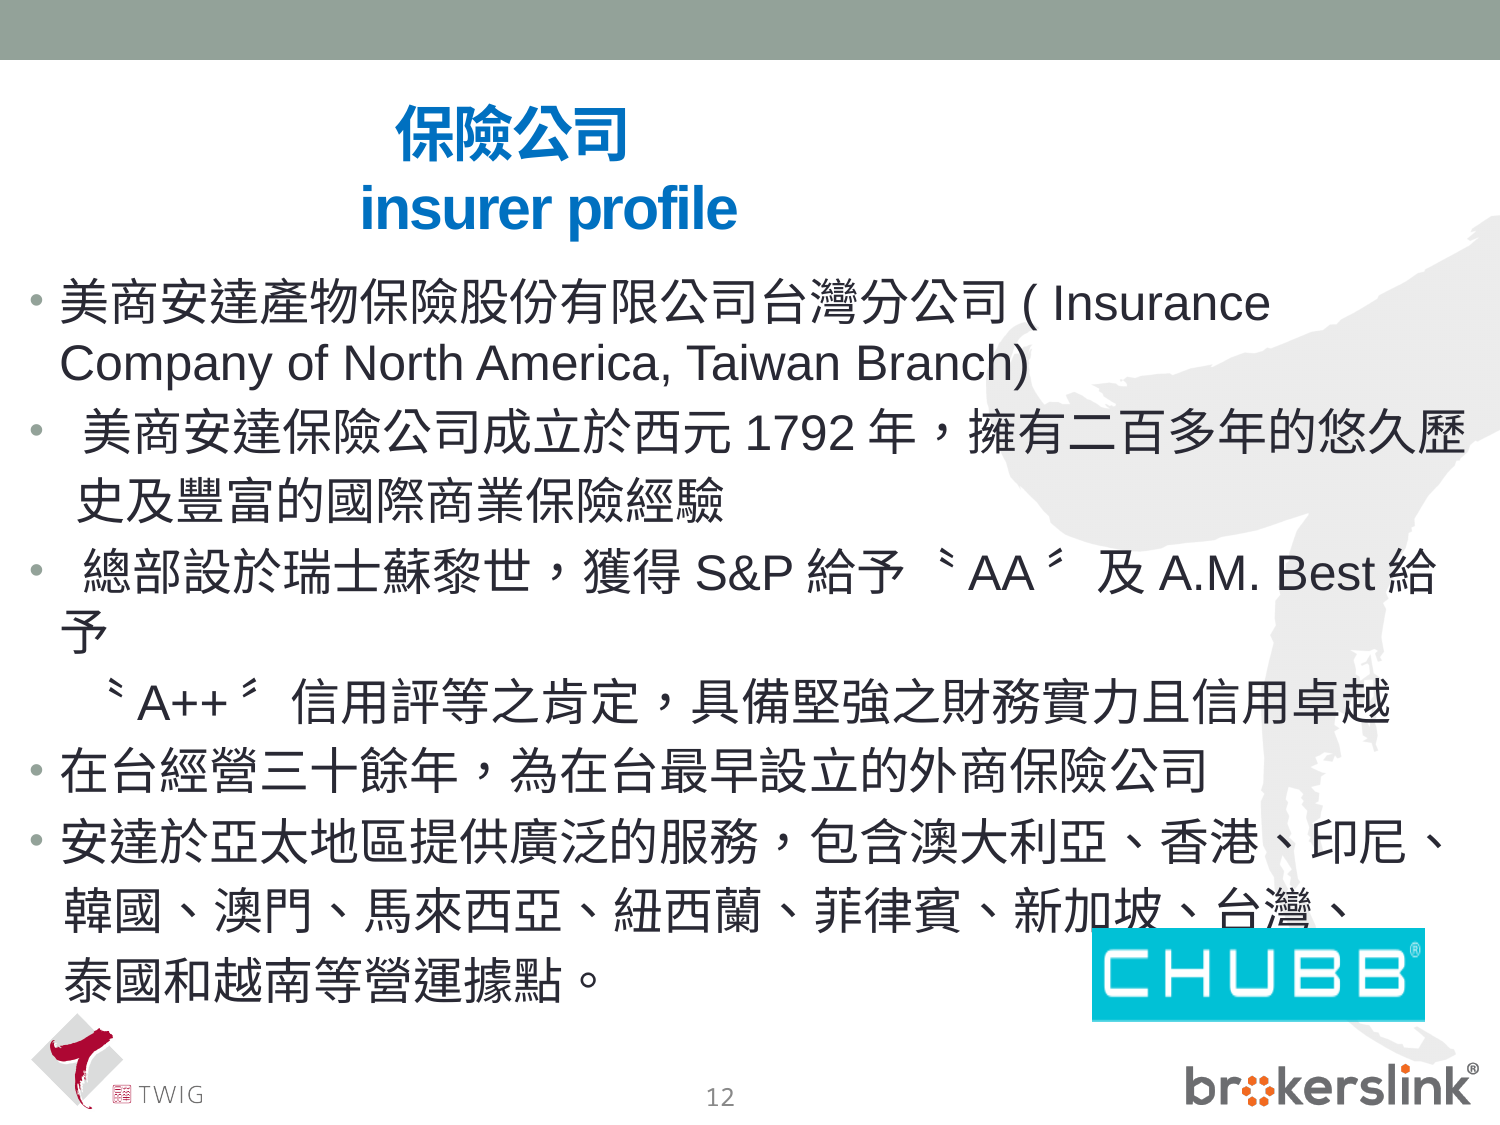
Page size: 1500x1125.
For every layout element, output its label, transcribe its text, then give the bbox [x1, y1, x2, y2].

picture [1091, 927, 1426, 1022]
title 保險公司 insurer profile [75, 87, 1425, 250]
text_box 12 [399, 1068, 750, 1125]
picture [31, 1063, 202, 1112]
list 美商安達產物保險股份有限公司台灣分公司( Insurance Company of North America, Taiwan Branch) 美商安達保險公司成立於西元1792年，擁有二百多年的悠久歷 史及豐富的國際商業保險經驗 總部設於瑞士蘇黎世，獲得S&P給予〝AA〞及A.M. Best給予 〝A++〞信用評等之肯定，具備堅強之財務實力且信用卓越 在台經營三十餘年，為在台最早設立的外商保險公司 安達於亞太地區提供廣泛的服務，包含澳大利亞、香港、印尼、 韓國、澳門、馬來西亞、紐西蘭、菲律賓、新加坡、台灣、 泰國和越南等營運據點。 [14, 262, 1489, 1063]
picture [1180, 1063, 1481, 1112]
